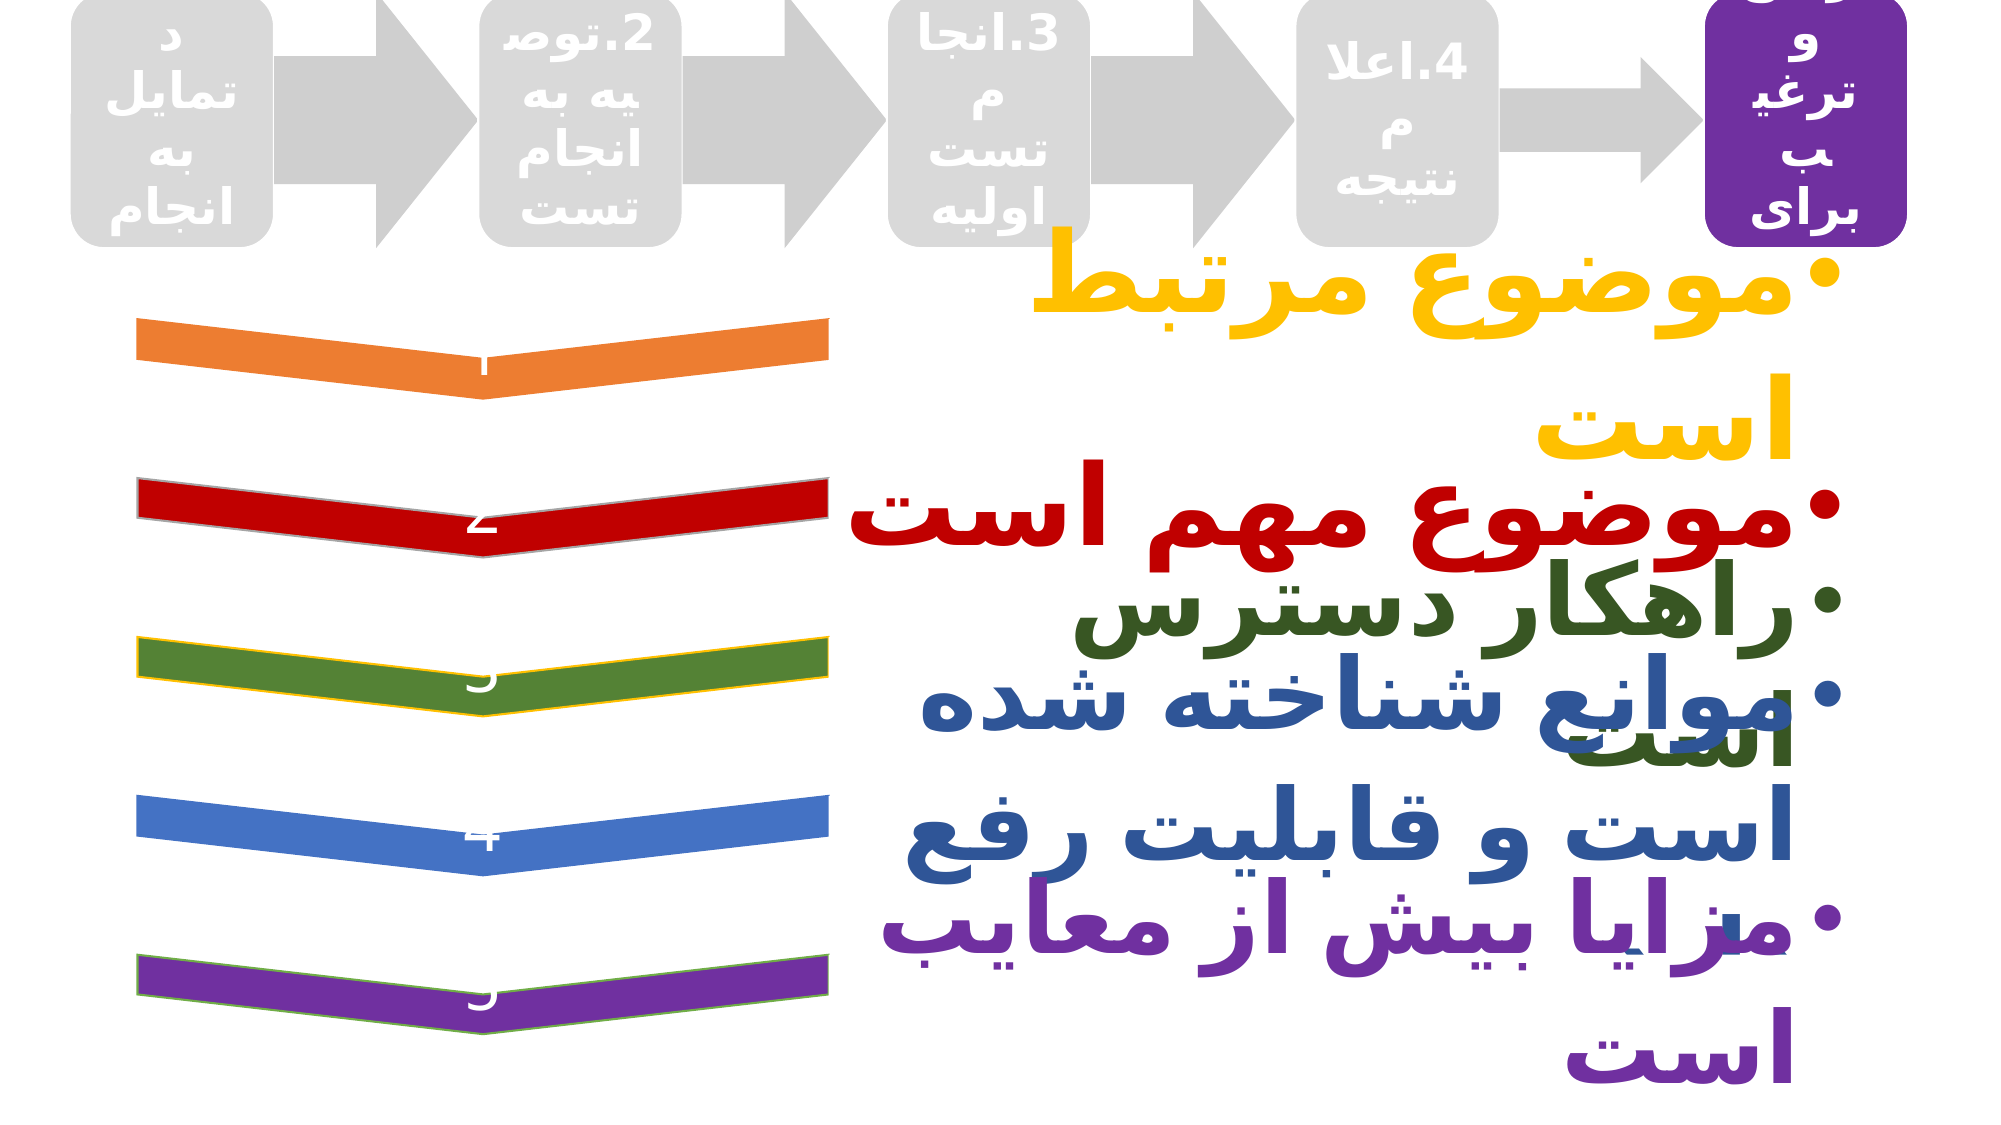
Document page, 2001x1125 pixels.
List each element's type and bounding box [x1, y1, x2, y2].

list [137, 319, 1866, 1035]
text_box [69, 0, 1909, 249]
